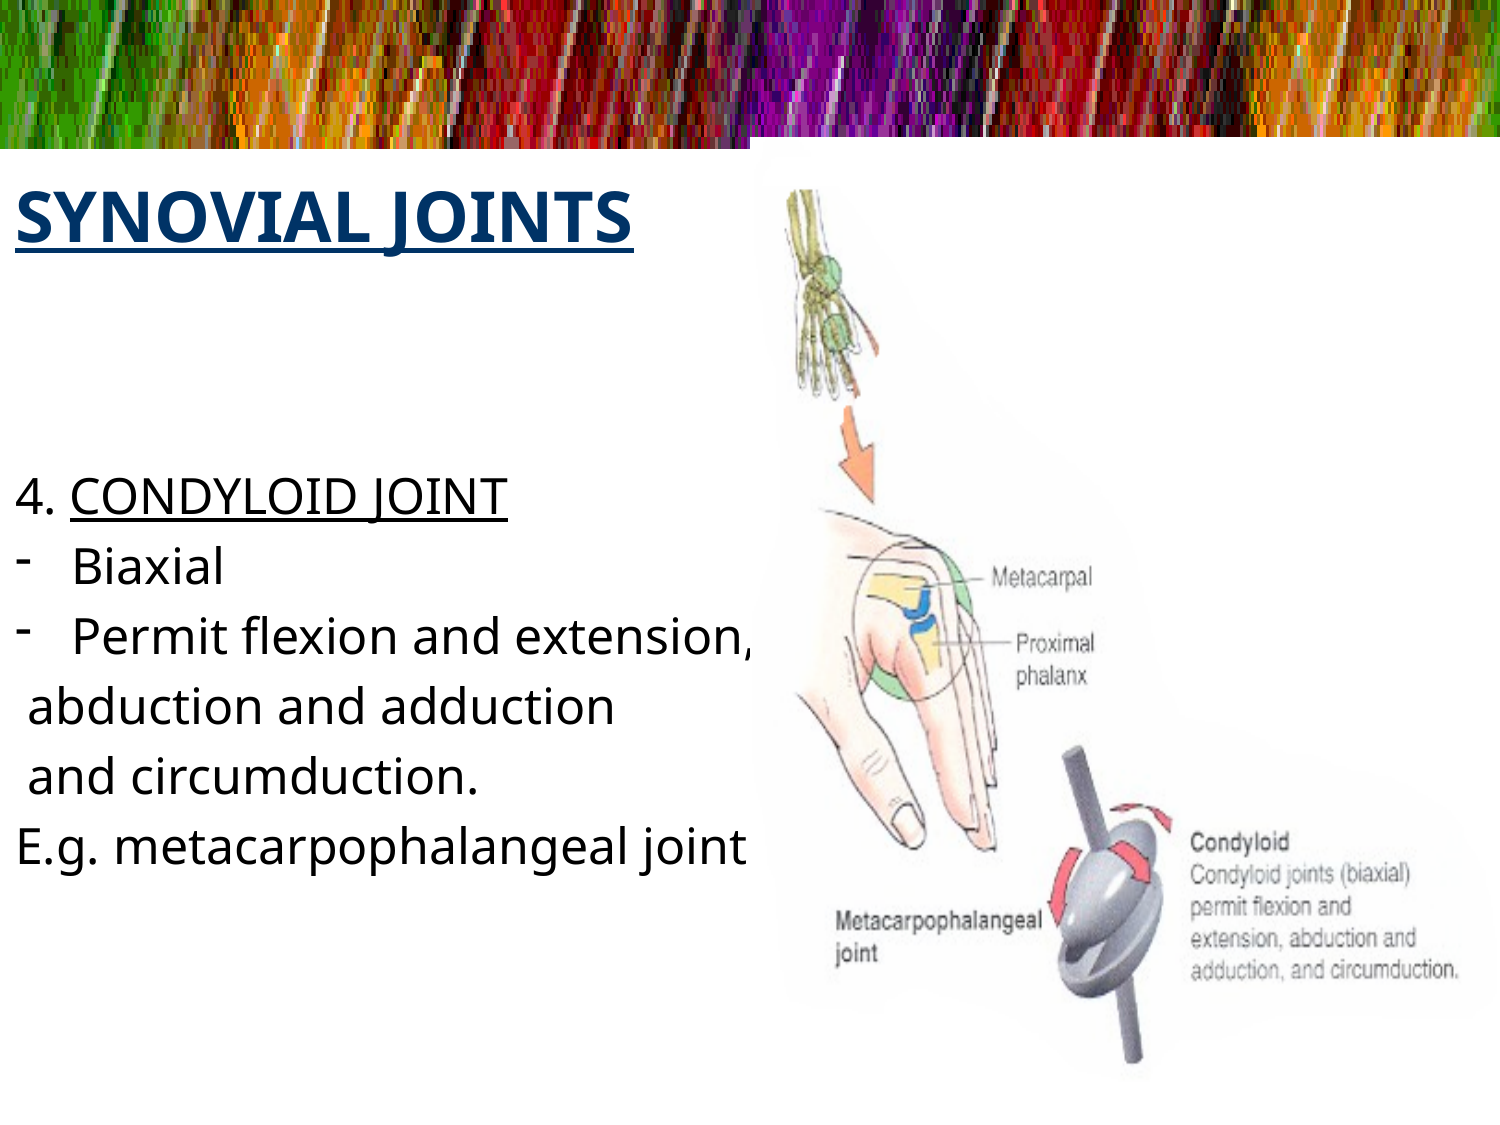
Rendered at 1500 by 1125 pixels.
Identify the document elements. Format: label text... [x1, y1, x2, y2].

title SYNOVIAL JOINTS [0, 163, 744, 265]
list 4. CONDYLOID JOINT Biaxial Permit flexion and extension, abduction and adduction and circumduction. E.g. metacarpophalangeal joint [0, 456, 744, 1013]
picture [0, 0, 1500, 1087]
